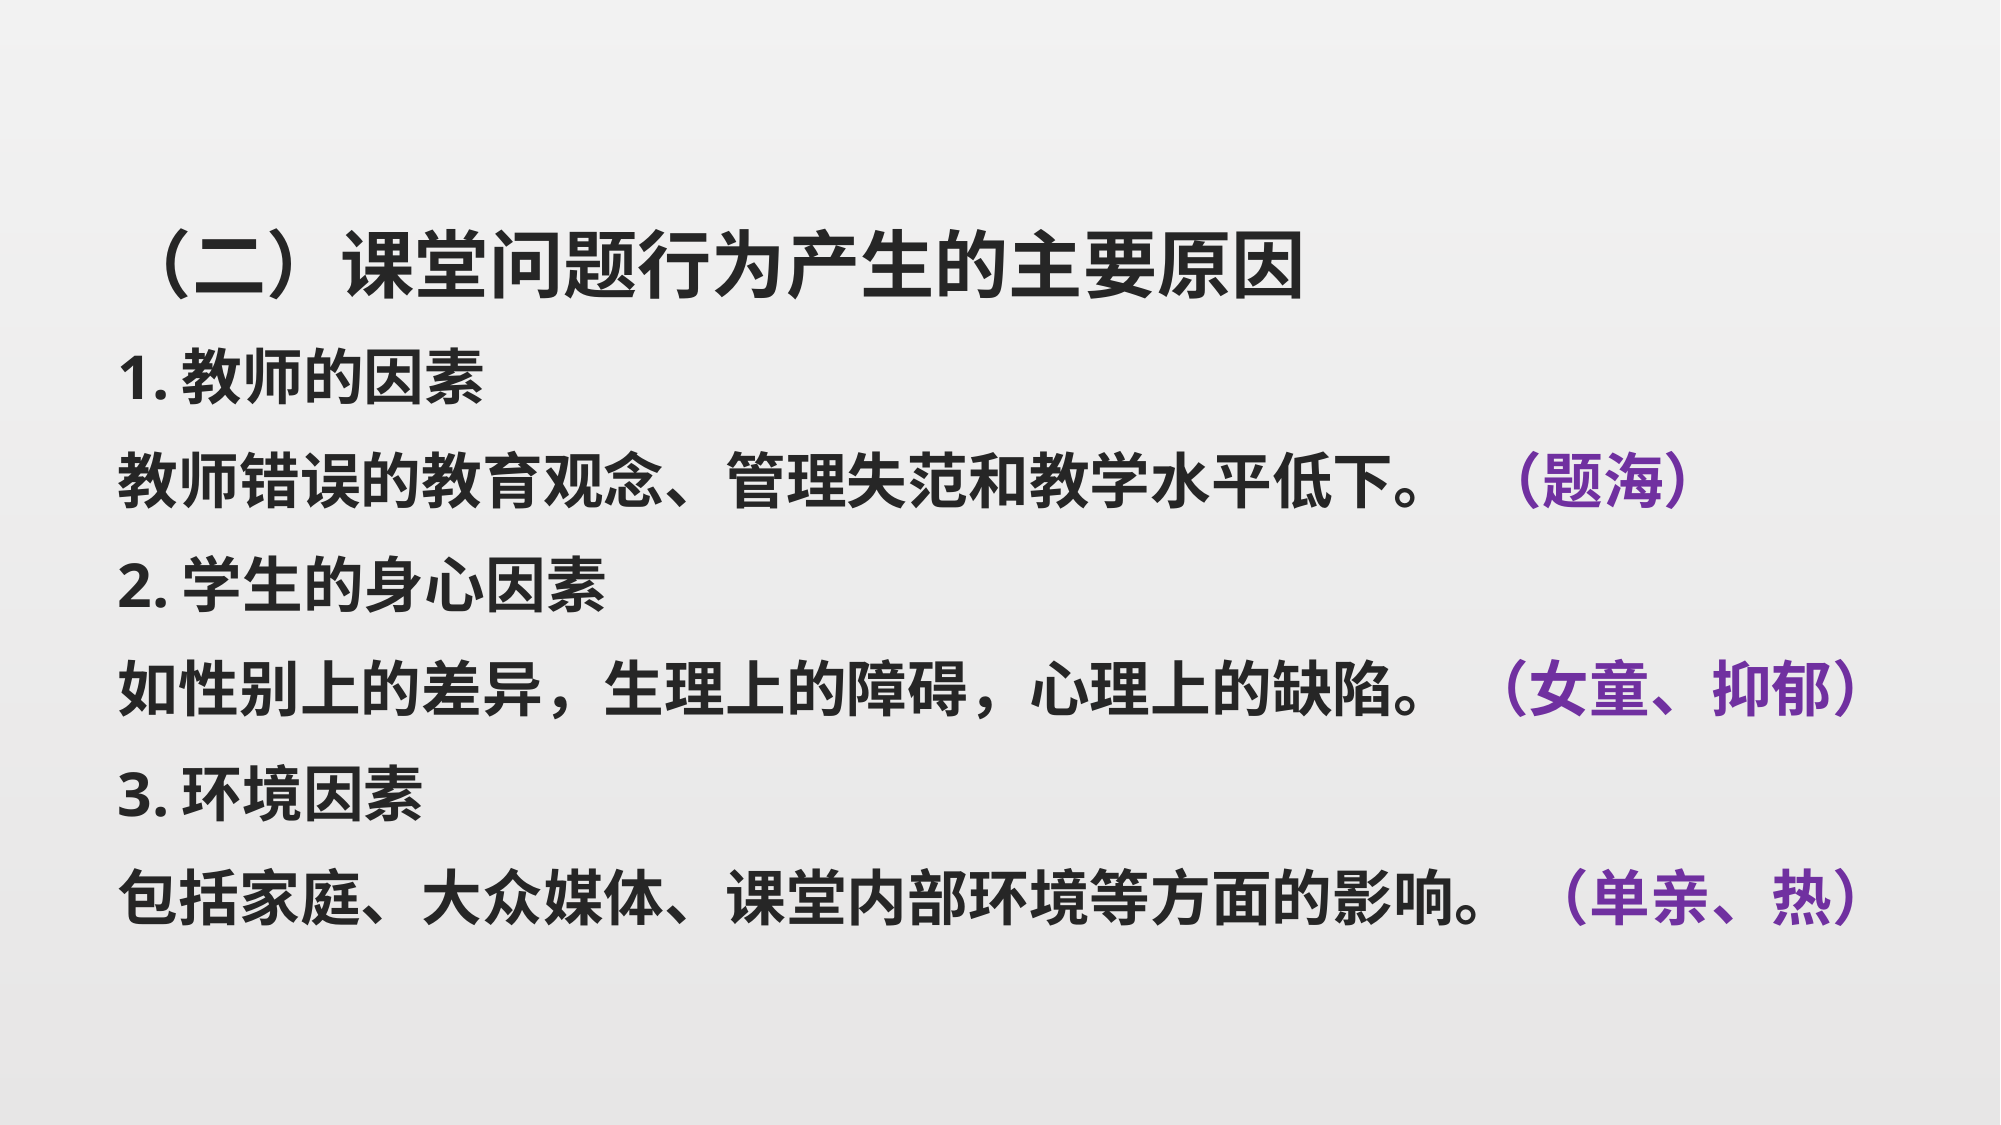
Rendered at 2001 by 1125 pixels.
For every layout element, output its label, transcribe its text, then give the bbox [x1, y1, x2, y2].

list （二）课堂问题行为产生的主要原因 1.教师的因素 教师错误的教育观念、管理失范和教学水平低下。 （题海） 2.学生的身心因素 如性别上的差异，生理上的障碍，心理上的缺陷。 （女童、抑郁） 3.环境因素 包括家庭、大众媒体、课堂内部环境等方面的影响。 （单亲、热） [97, 190, 1920, 1009]
